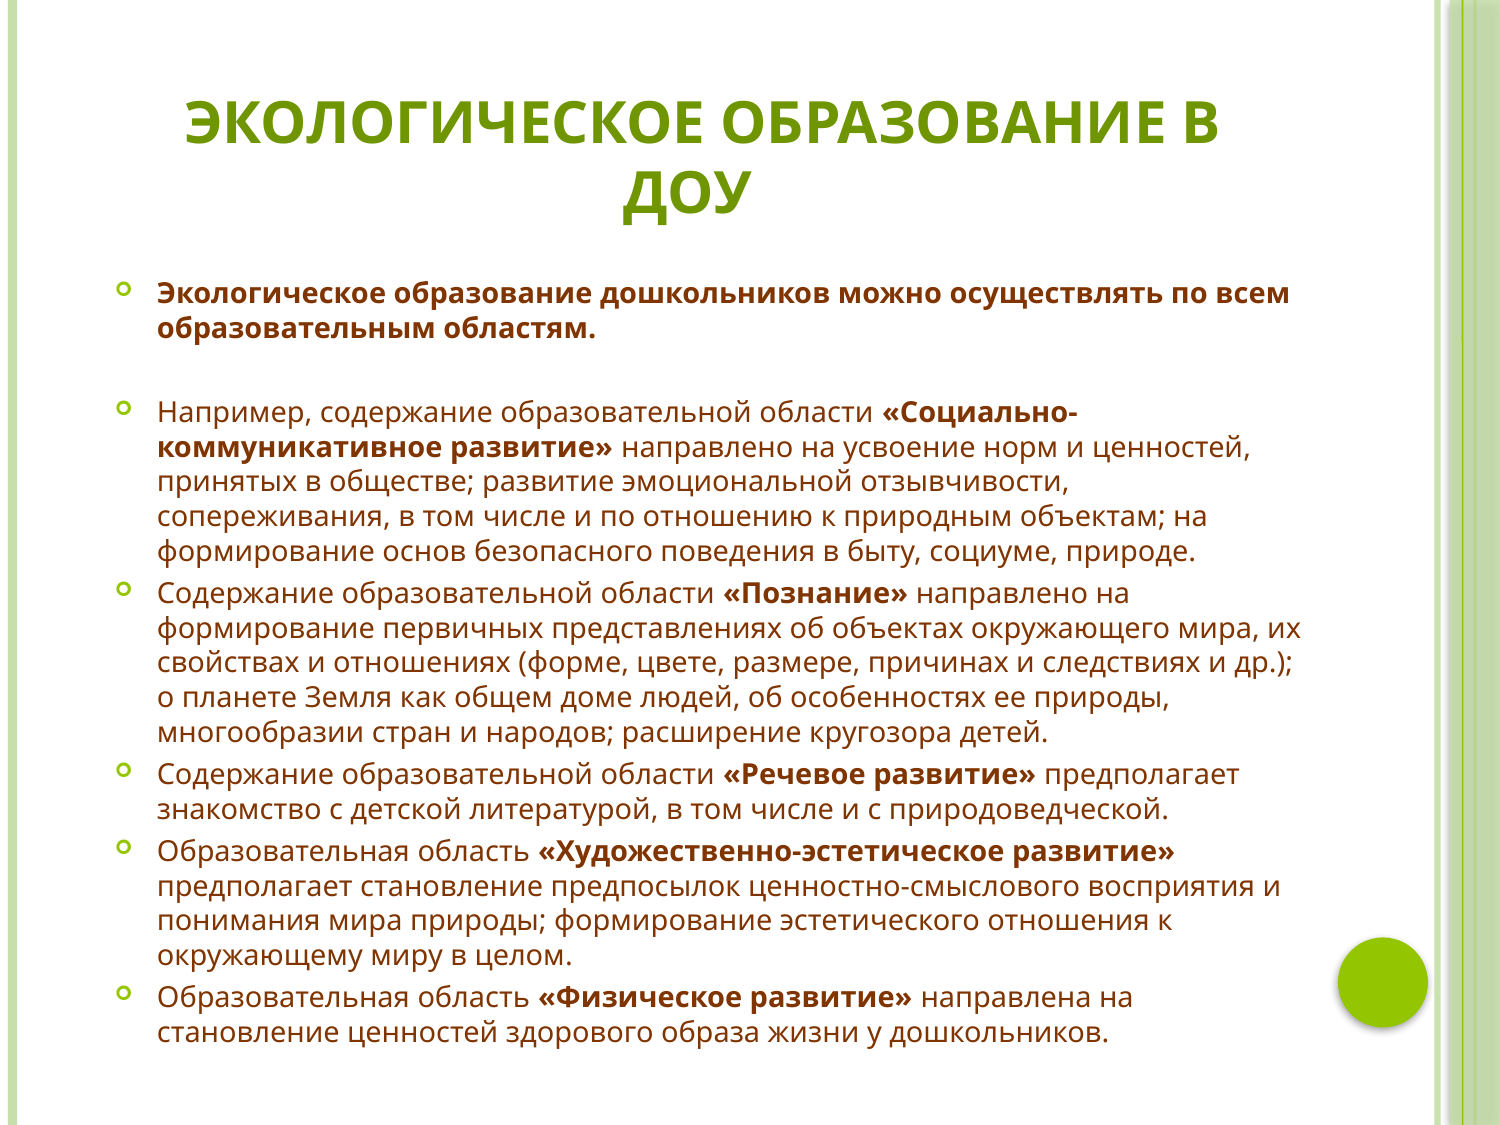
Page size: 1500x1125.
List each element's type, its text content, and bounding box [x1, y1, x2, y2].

list Экологическое образование дошкольников можно осуществлять по всем образовательным областям. Например, содержание образовательной области «Социально-коммуникативное развитие» направлено на усвоение норм и ценностей, принятых в обществе; развитие эмоциональной отзывчивости, сопереживания, в том числе и по отношению к природным объектам; на формирование основ безопасного поведения в быту, социуме, природе. Содержание образовательной области «Познание» направлено на формирование первичных представлениях об объектах окружающего мира, их свойствах и отношениях (форме, цвете, размере, причинах и следствиях и др.); о планете Земля как общем доме людей, об особенностях ее природы, многообразии стран и народов; расширение кругозора детей. Содержание образовательной области «Речевое развитие» предполагает знакомство с детской литературой, в том числе и с природоведческой. Образовательная область «Художественно-эстетическое развитие» предполагает становление предпосылок ценностно-смыслового восприятия и понимания мира природы; формирование эстетического отношения к окружающему миру в целом. Образовательная область «Физическое развитие» направлена на становление ценностей здорового образа жизни у дошкольников. [100, 267, 1326, 1067]
title Экологическое образование в ДОУ [75, 45, 1300, 233]
